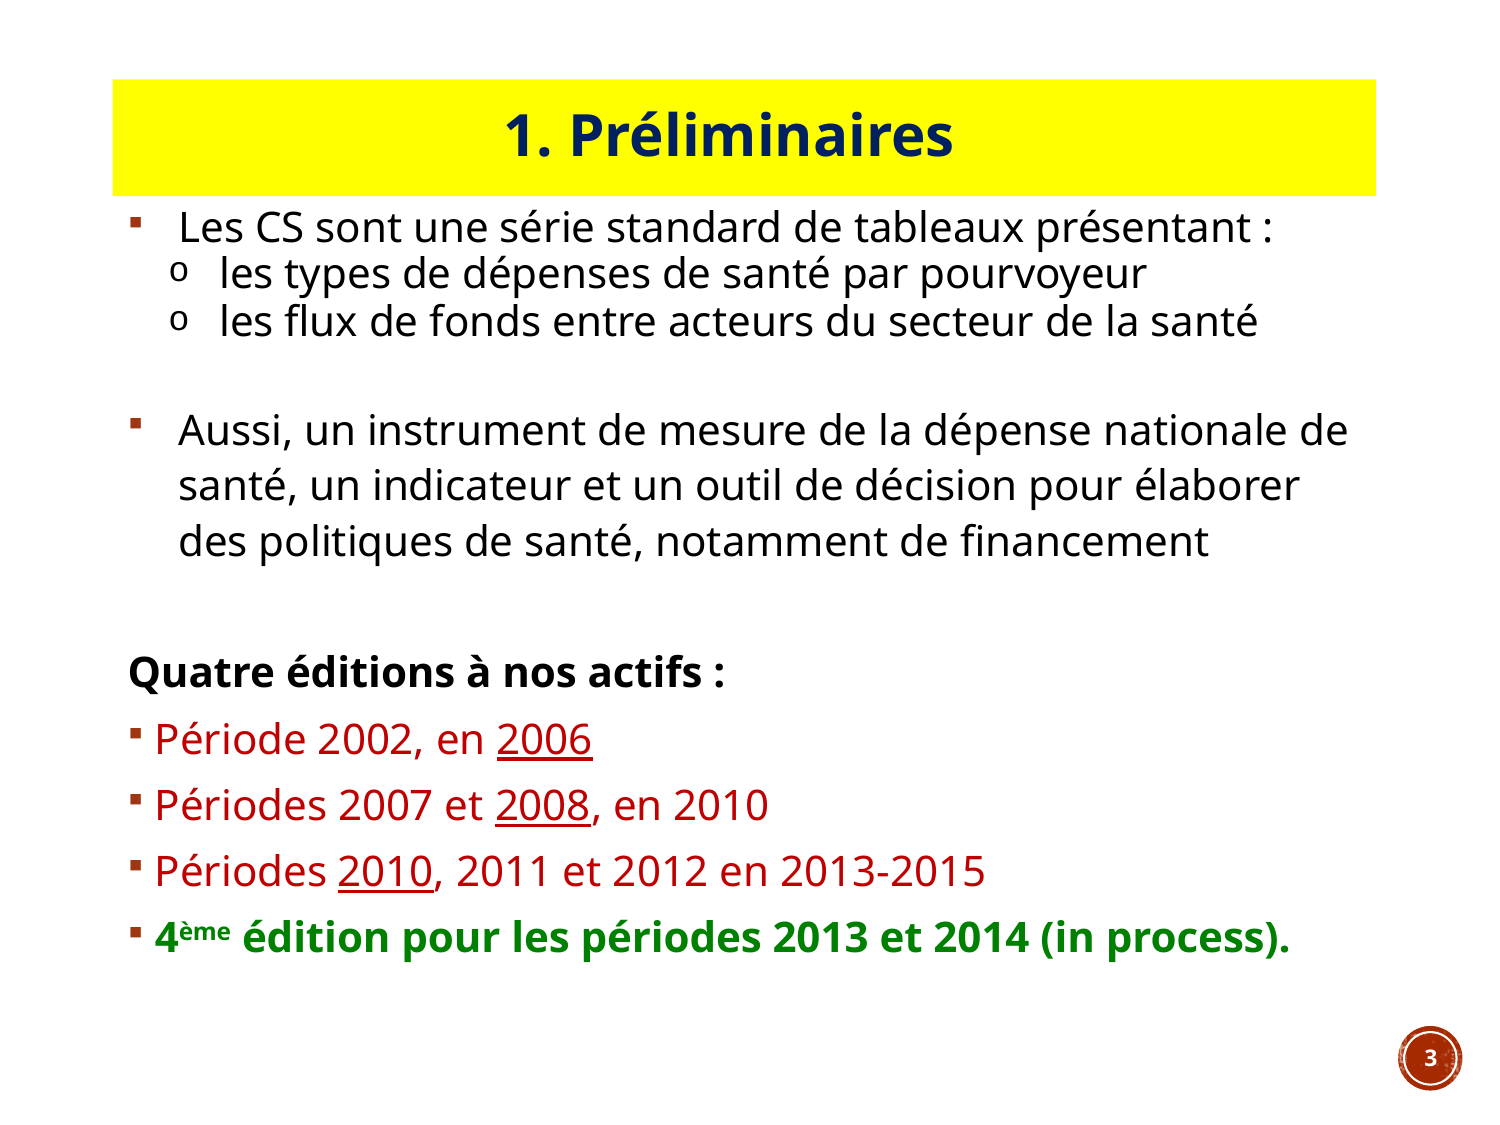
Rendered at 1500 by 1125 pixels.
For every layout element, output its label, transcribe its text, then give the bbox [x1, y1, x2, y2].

title 1. Préliminaires [112, 79, 1376, 197]
slide_number 3 [1391, 1028, 1471, 1089]
list Les CS sont une série standard de tableaux présentant : les types de dépenses de santé par pourvoyeur les flux de fonds entre acteurs du secteur de la santé Aussi, un instrument de mesure de la dépense nationale de santé, un indicateur et un outil de décision pour élaborer des politiques de santé, notamment de financement Quatre éditions à nos actifs : Période 2002, en 2006 Périodes 2007 et 2008, en 2010 Périodes 2010, 2011 et 2012 en 2013-2015 4ème édition pour les périodes 2013 et 2014 (in process). [112, 199, 1377, 1032]
